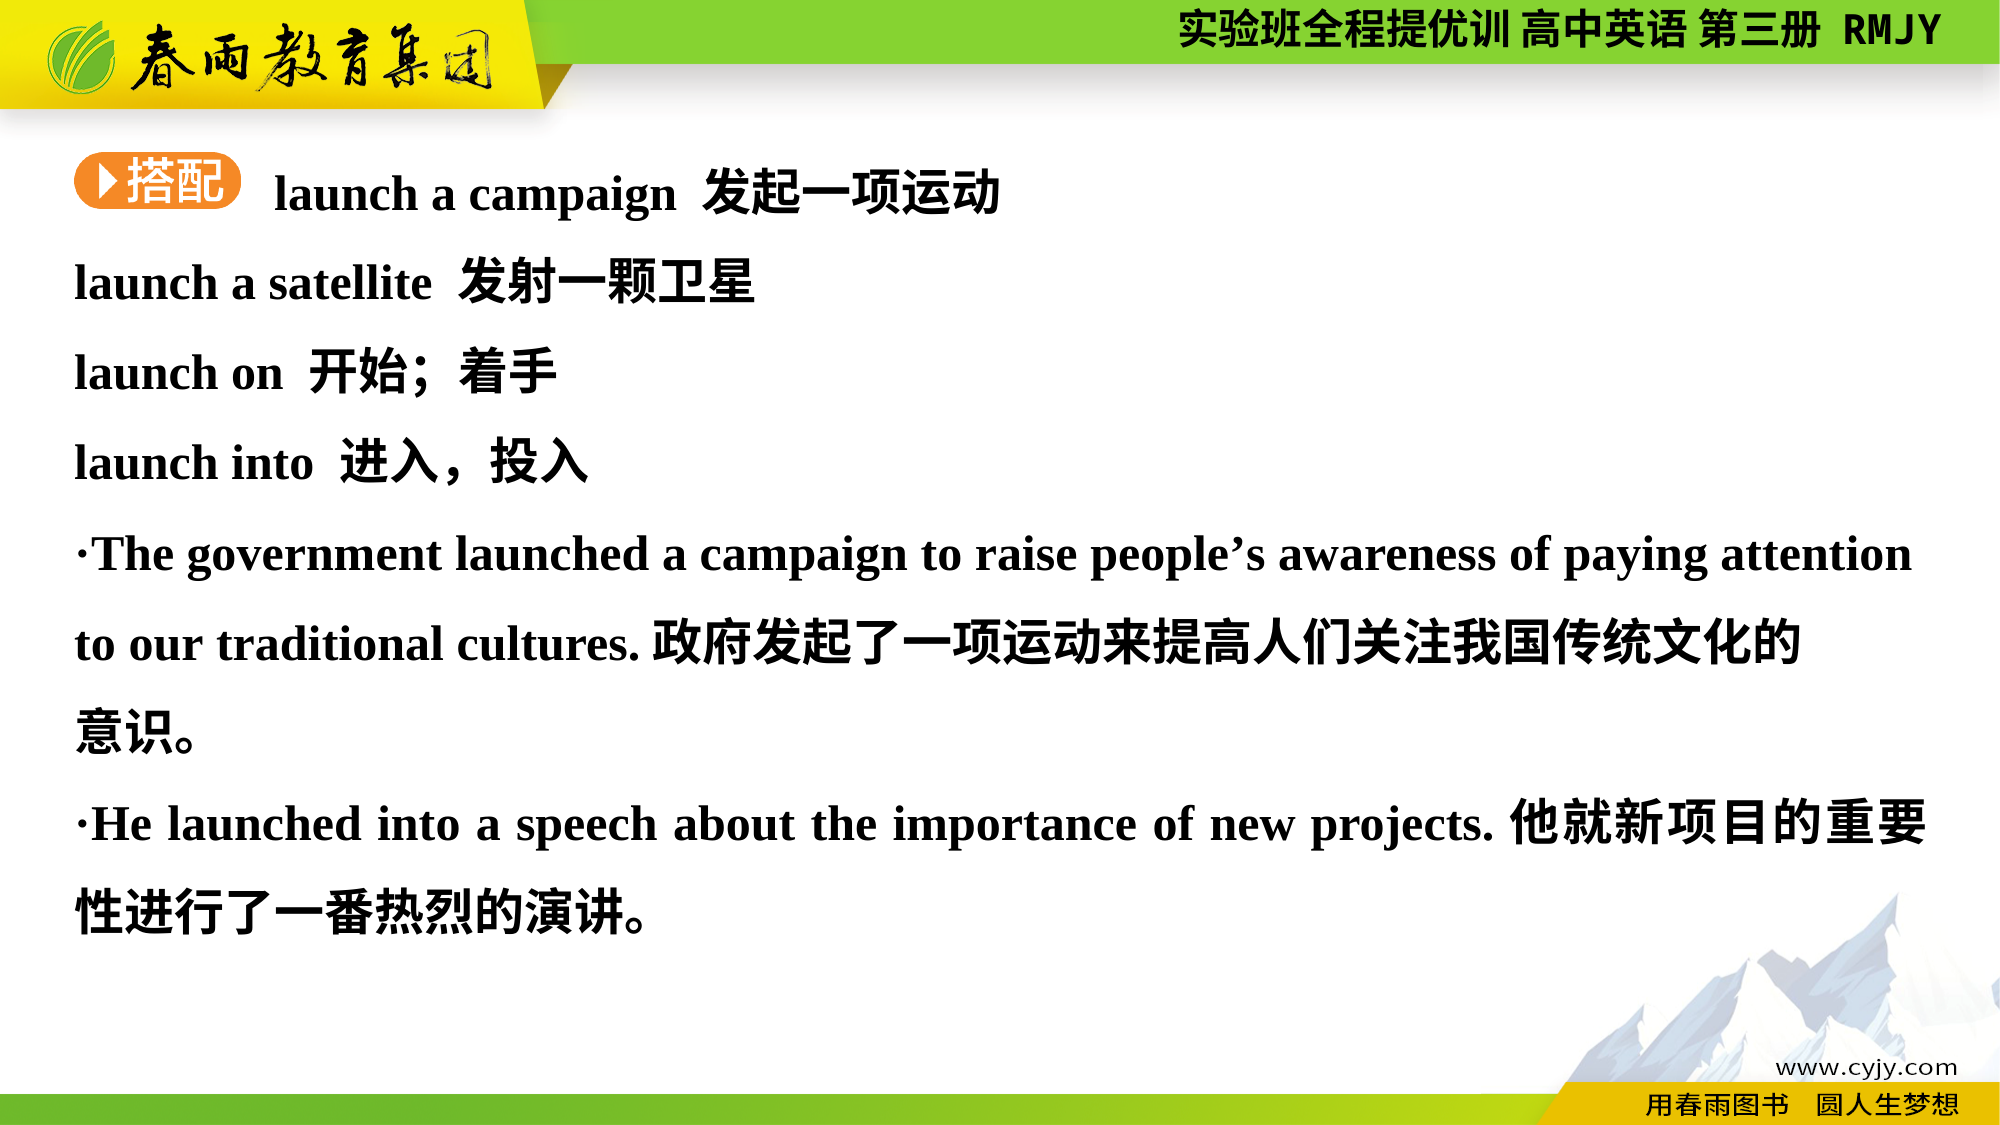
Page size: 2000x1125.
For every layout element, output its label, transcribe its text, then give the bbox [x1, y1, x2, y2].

picture [0, 0, 2000, 1125]
list launch a campaign 发起一项运动 launch a satellite 发射一颗卫星 launch on 开始；着手 launch into 进入，投入 ·The government launched a campaign to raise people’s awareness of paying attention to our traditional cultures.政府发起了一项运动来提高人们关注我国传统文化的 意识。 ·He launched into a speech about the importance of new projects.他就新项目的重要性进行了一番热烈的演讲。 [59, 122, 1944, 956]
